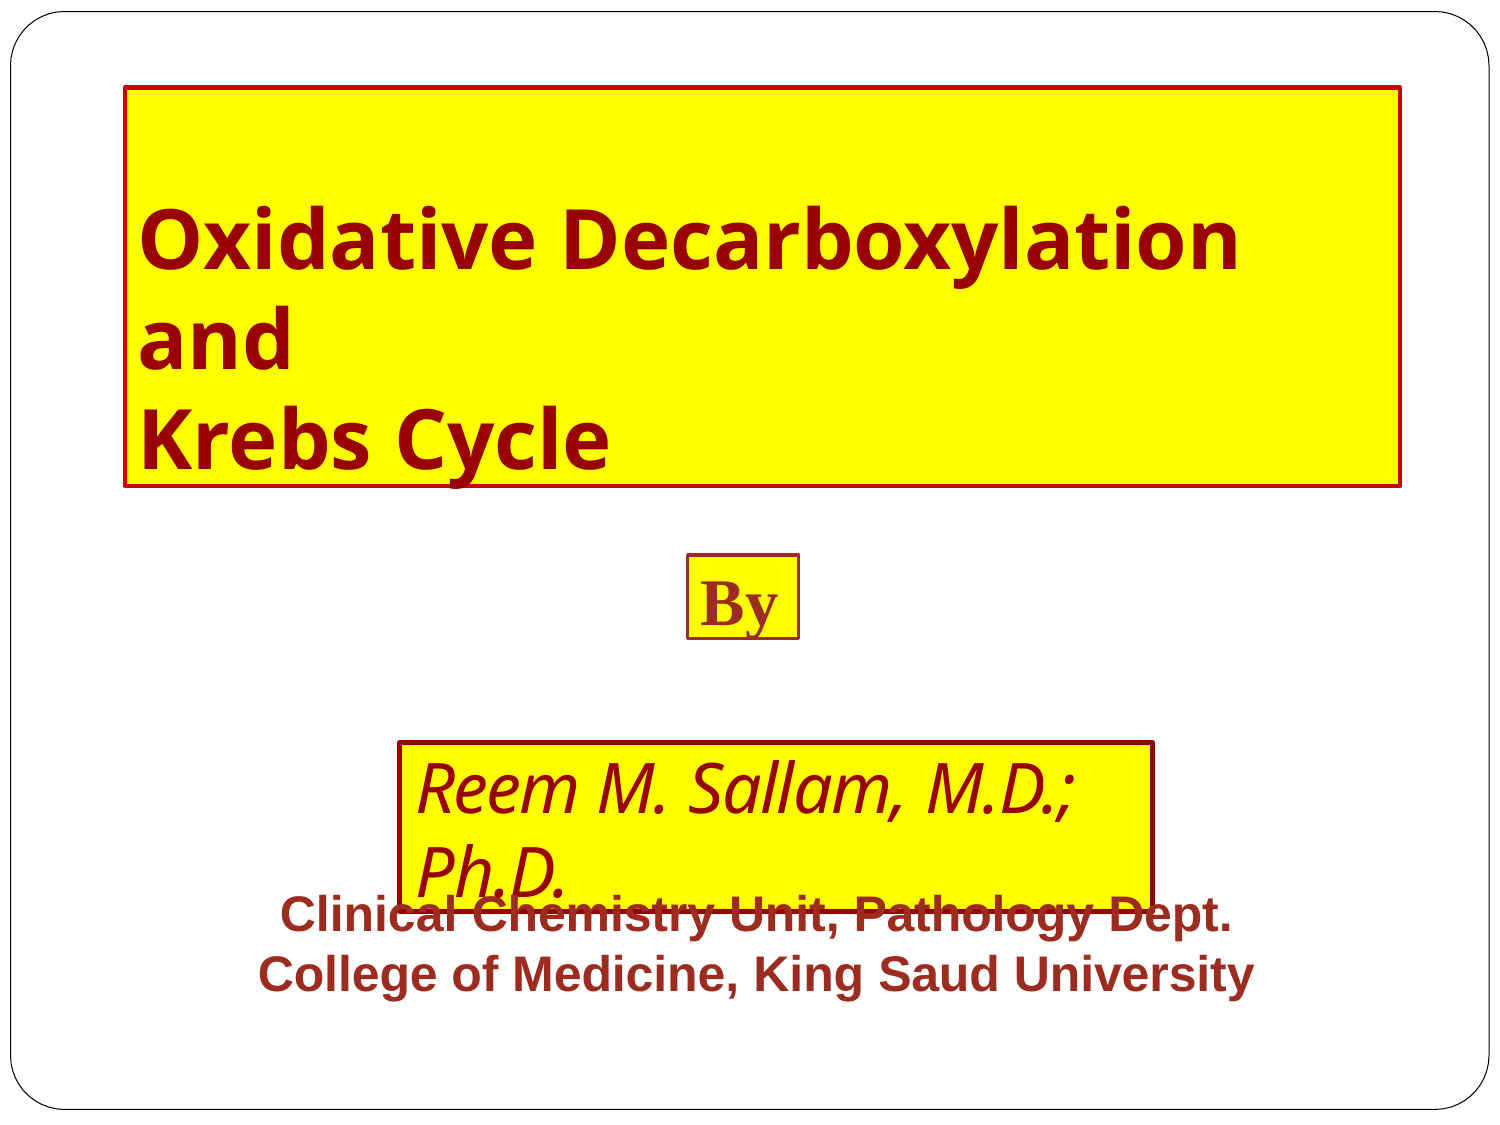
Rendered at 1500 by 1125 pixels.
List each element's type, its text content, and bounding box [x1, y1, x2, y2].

text_box Clinical Chemistry Unit, Pathology Dept. College of Medicine, King Saud University [254, 881, 1258, 1002]
text_box By [687, 555, 799, 639]
text_box Reem M. Sallam, M.D.; Ph.D. [399, 742, 1153, 881]
text_box Oxidative Decarboxylation and Krebs Cycle [125, 87, 1401, 487]
